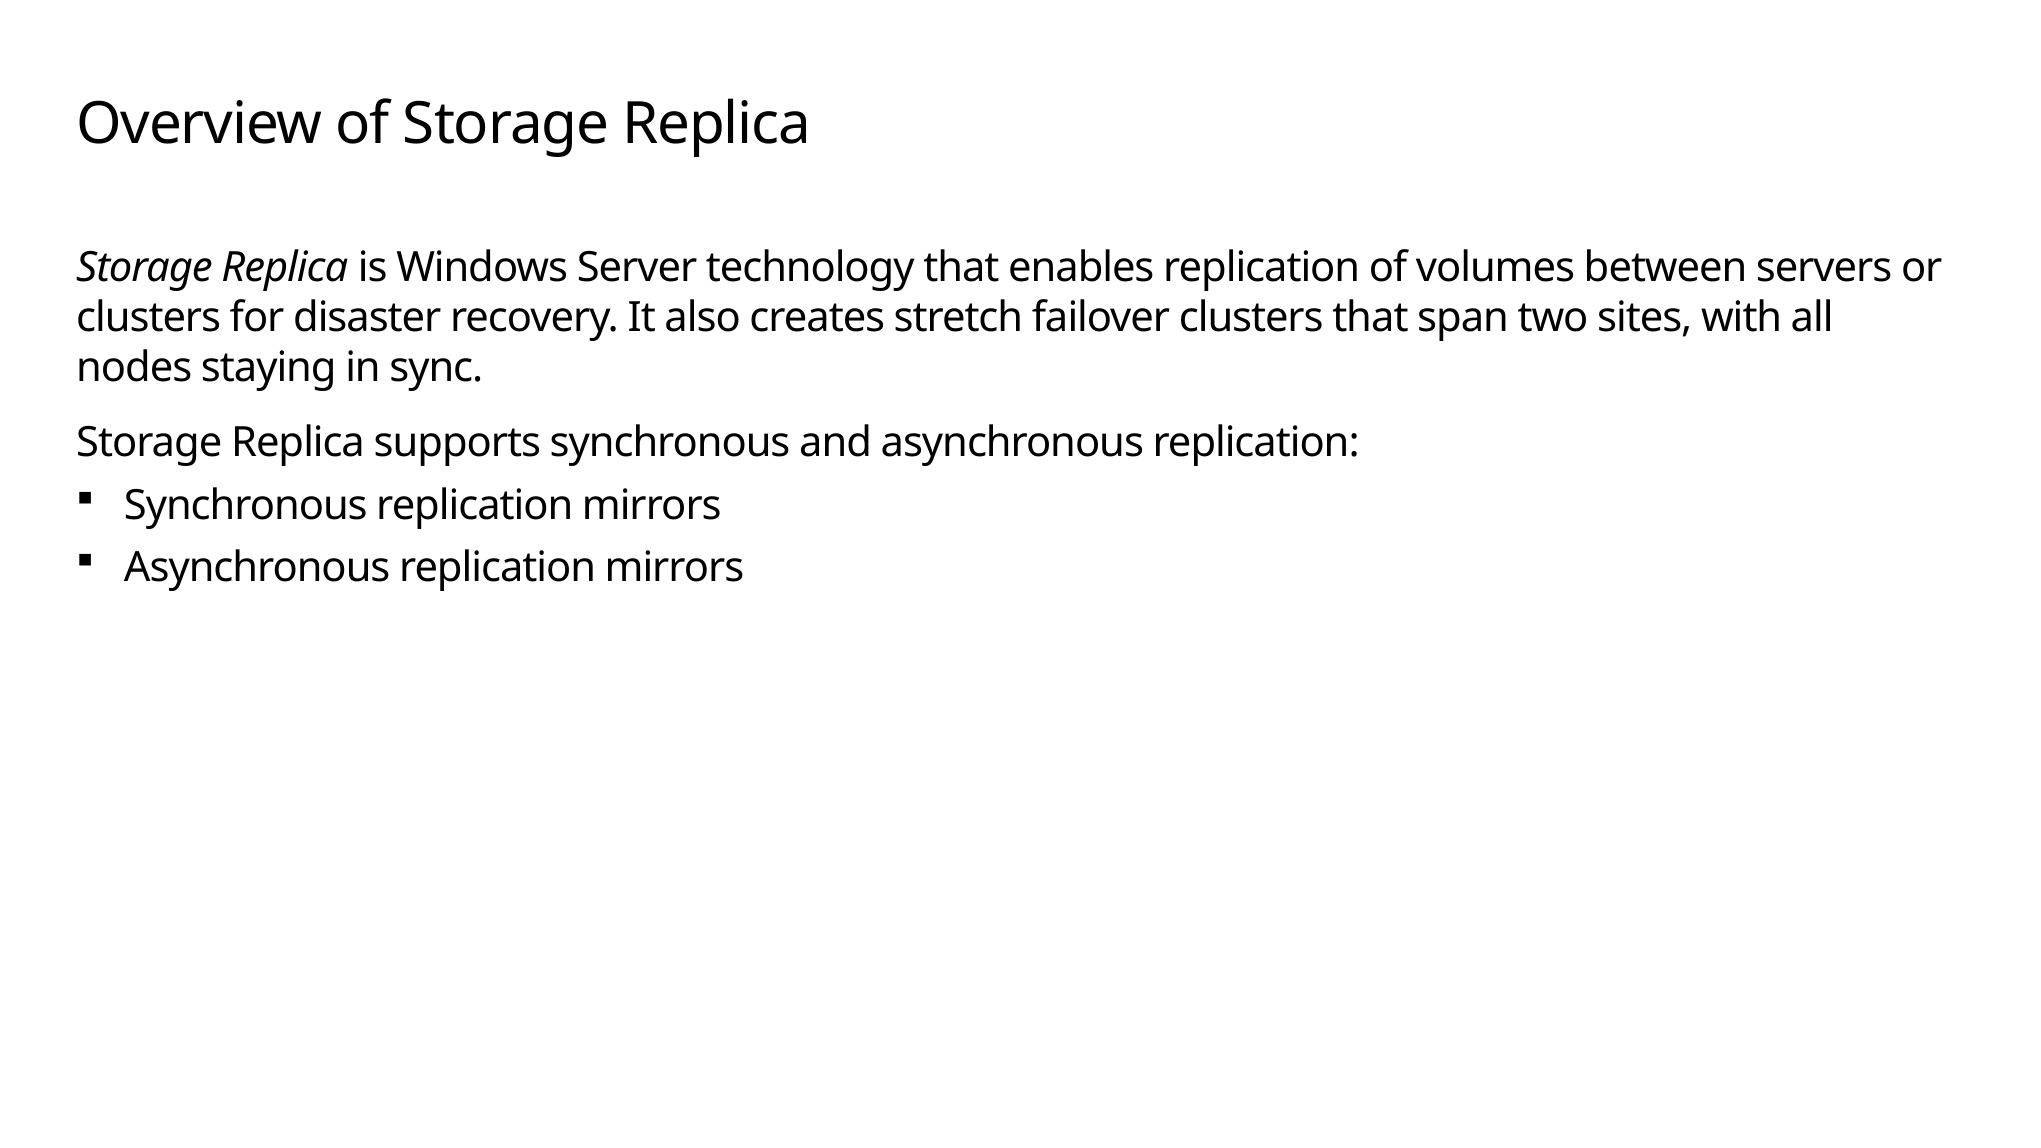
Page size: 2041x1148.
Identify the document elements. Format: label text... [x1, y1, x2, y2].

title Overview of Storage Replica [76, 93, 1968, 161]
list Storage Replica is Windows Server technology that enables replication of volumes between servers or clusters for disaster recovery. It also creates stretch failover clusters that span two sites, with all nodes staying in sync. Storage Replica supports synchronous and asynchronous replication: Synchronous replication mirrors Asynchronous replication mirrors [76, 240, 1970, 1074]
